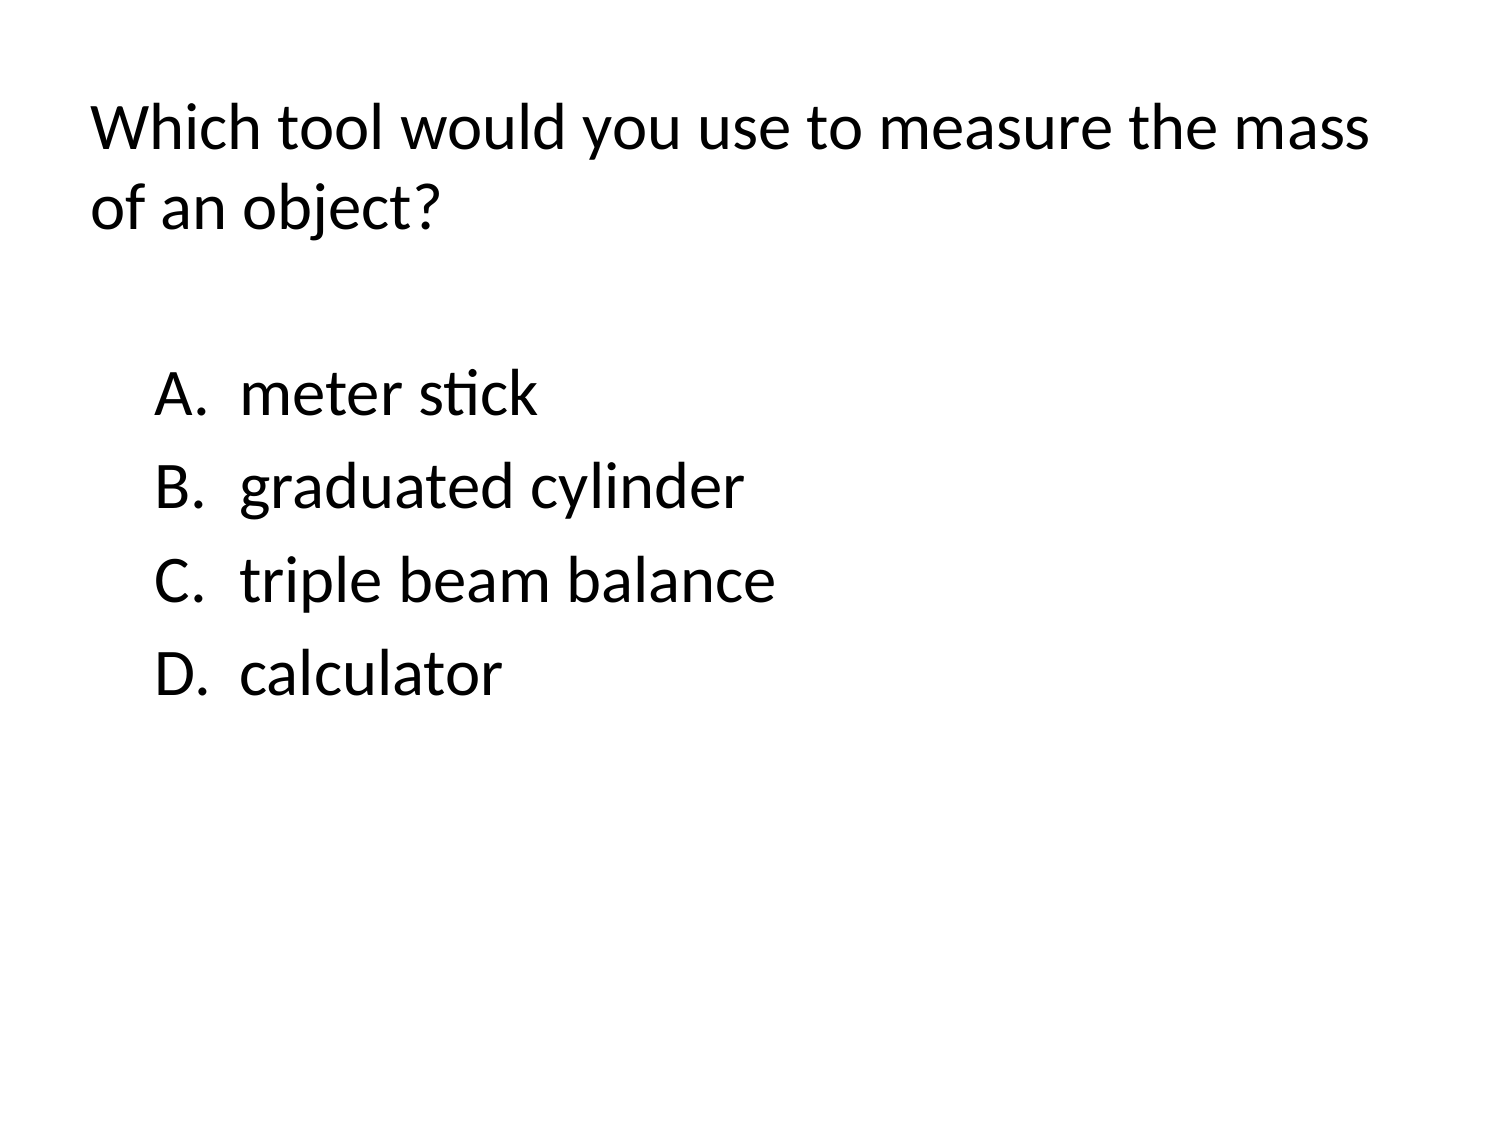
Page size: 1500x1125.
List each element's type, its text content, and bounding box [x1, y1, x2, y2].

list Which tool would you use to measure the mass of an object? meter stick graduated cylinder triple beam balance calculator [75, 75, 1425, 1005]
